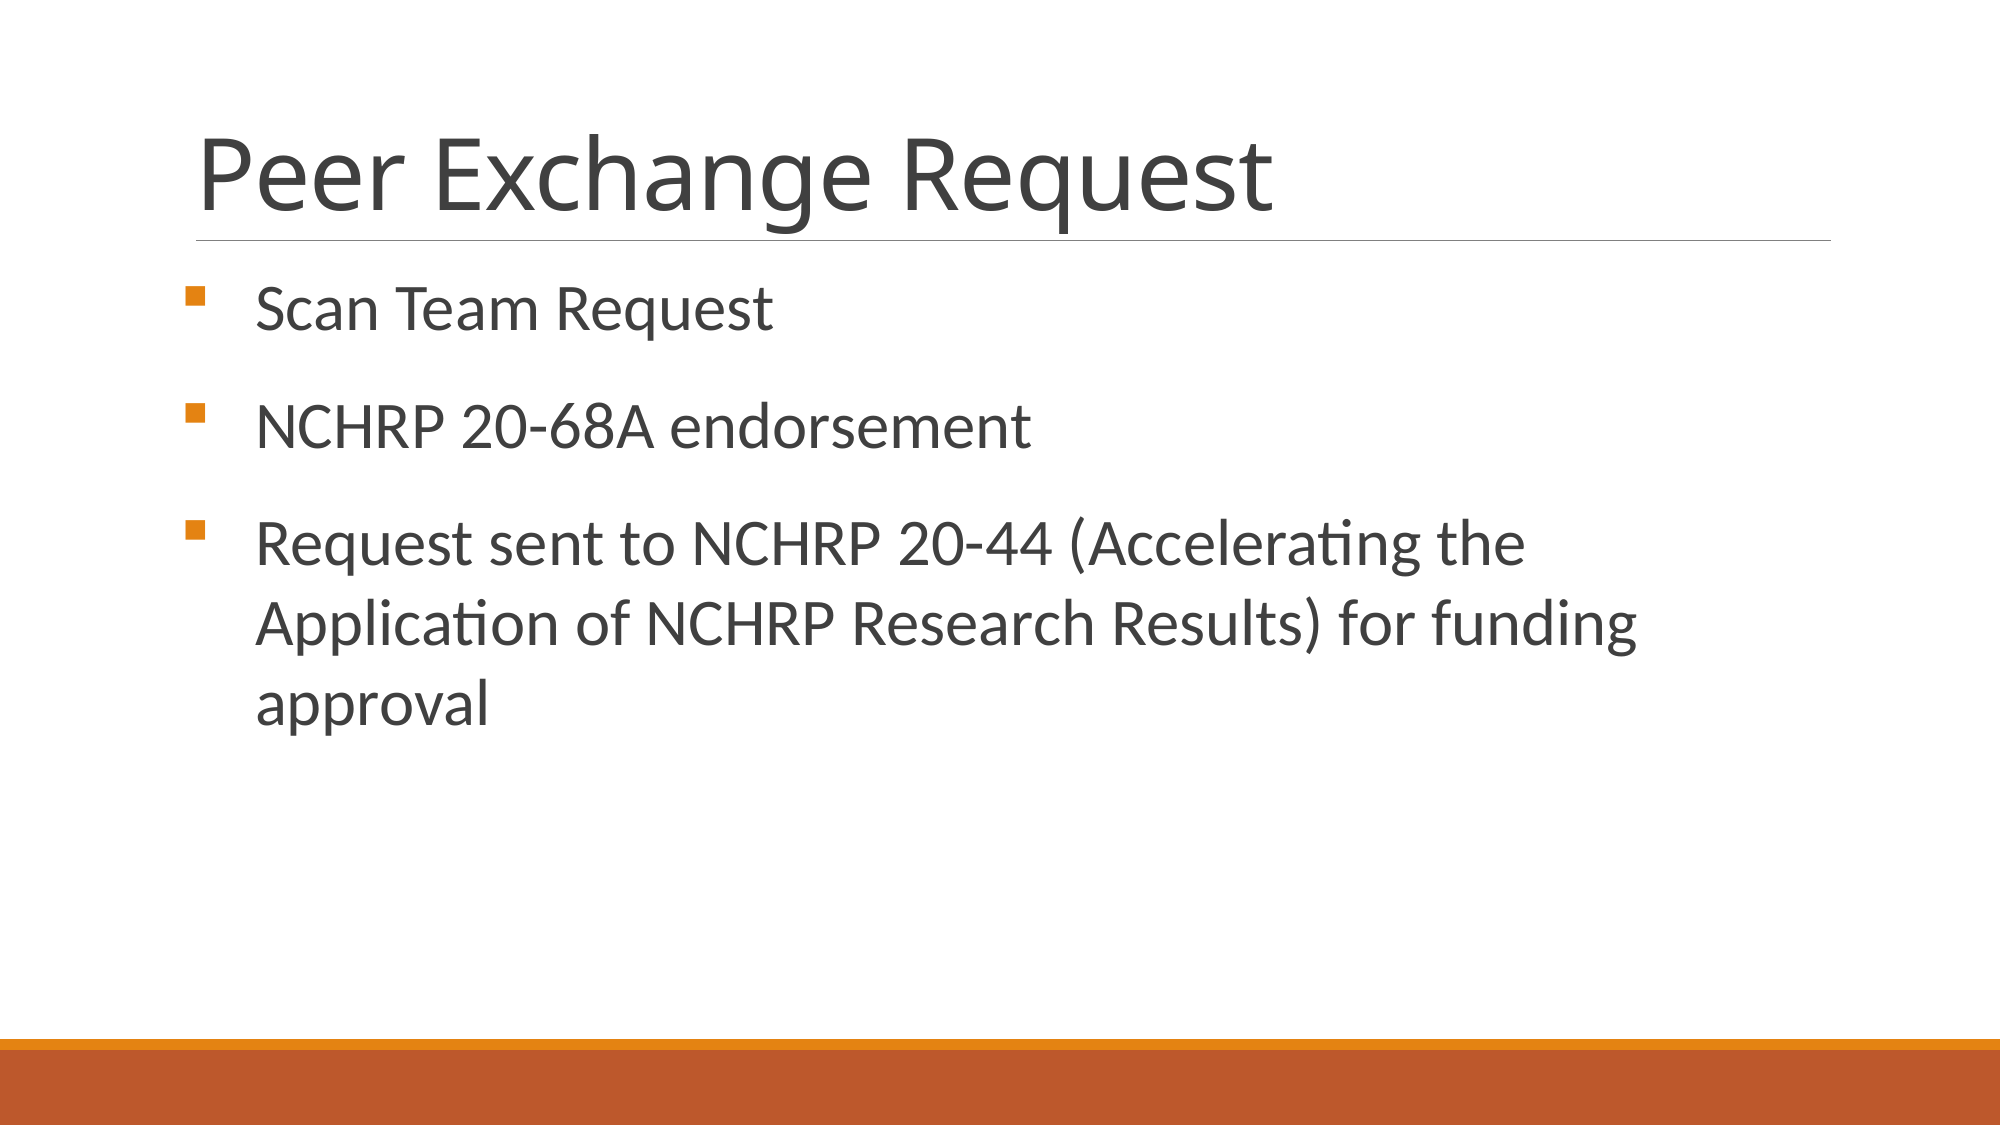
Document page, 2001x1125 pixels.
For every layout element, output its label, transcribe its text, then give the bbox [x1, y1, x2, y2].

list Scan Team Request NCHRP 20-68A endorsement Request sent to NCHRP 20-44 (Accelerating the Application of NCHRP Research Results) for funding approval [180, 256, 1830, 917]
title Peer Exchange Request [180, 0, 1830, 239]
